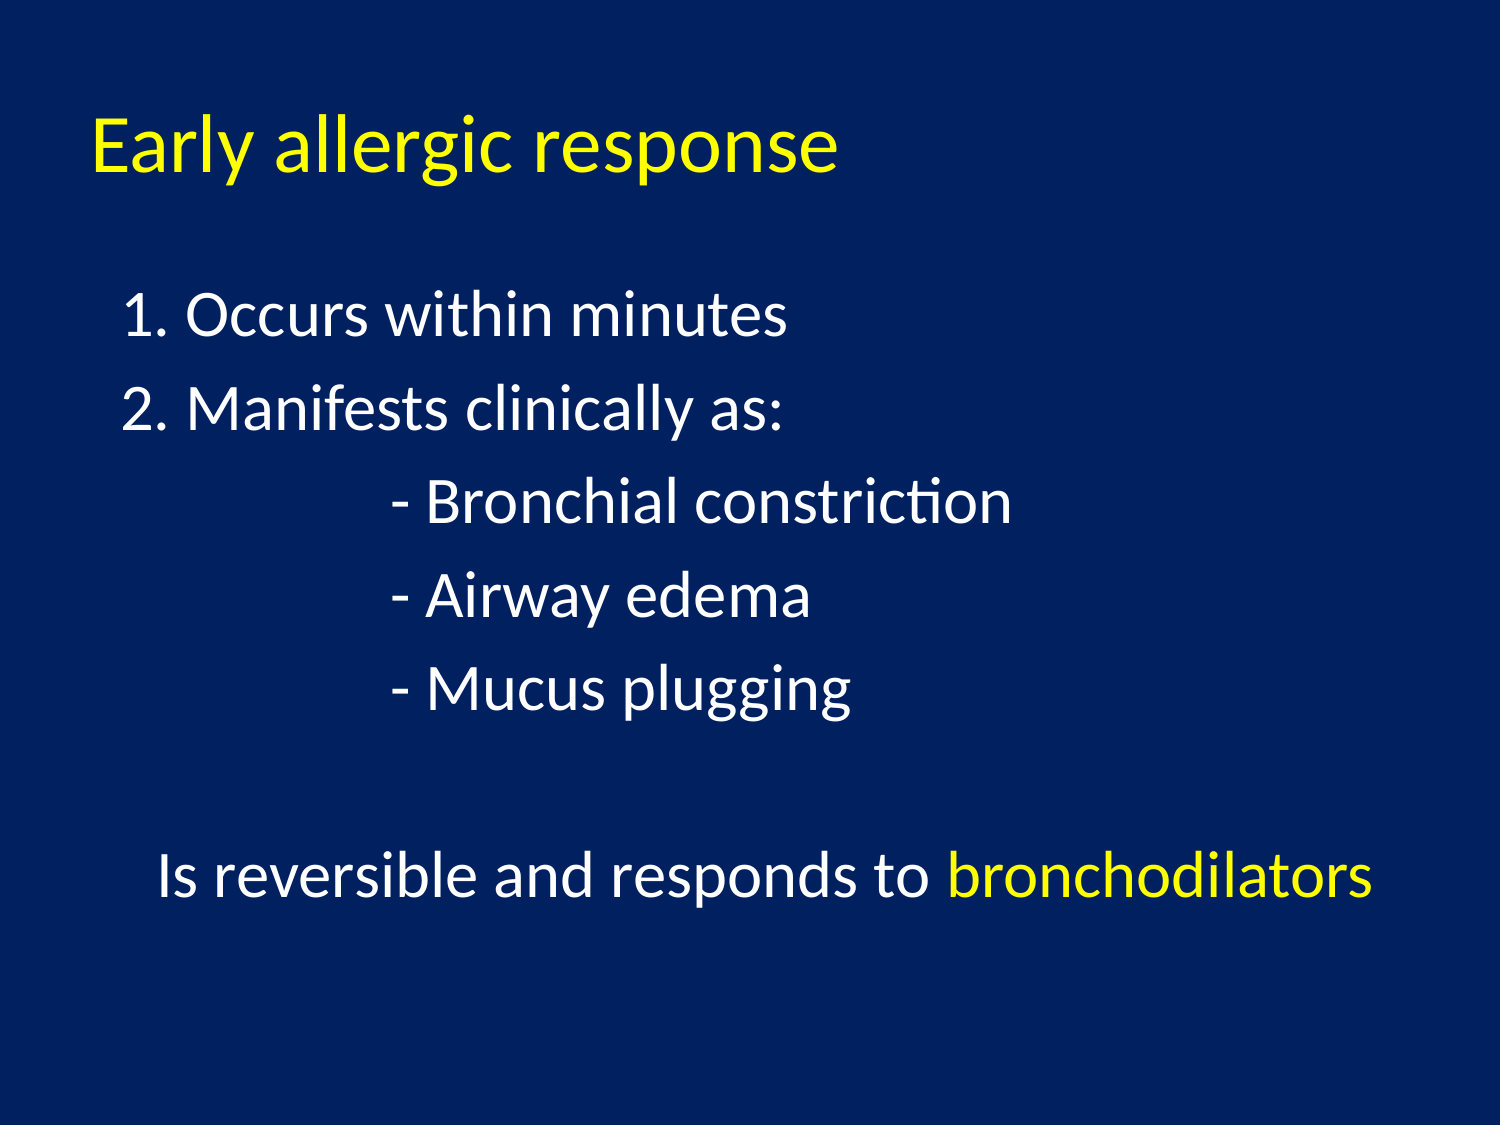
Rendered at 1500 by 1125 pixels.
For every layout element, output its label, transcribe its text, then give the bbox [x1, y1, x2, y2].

list 1. Occurs within minutes 2. Manifests clinically as: - Bronchial constriction - Airway edema - Mucus plugging Is reversible and responds to bronchodilators [75, 262, 1425, 1005]
title Early allergic response [75, 45, 1425, 233]
